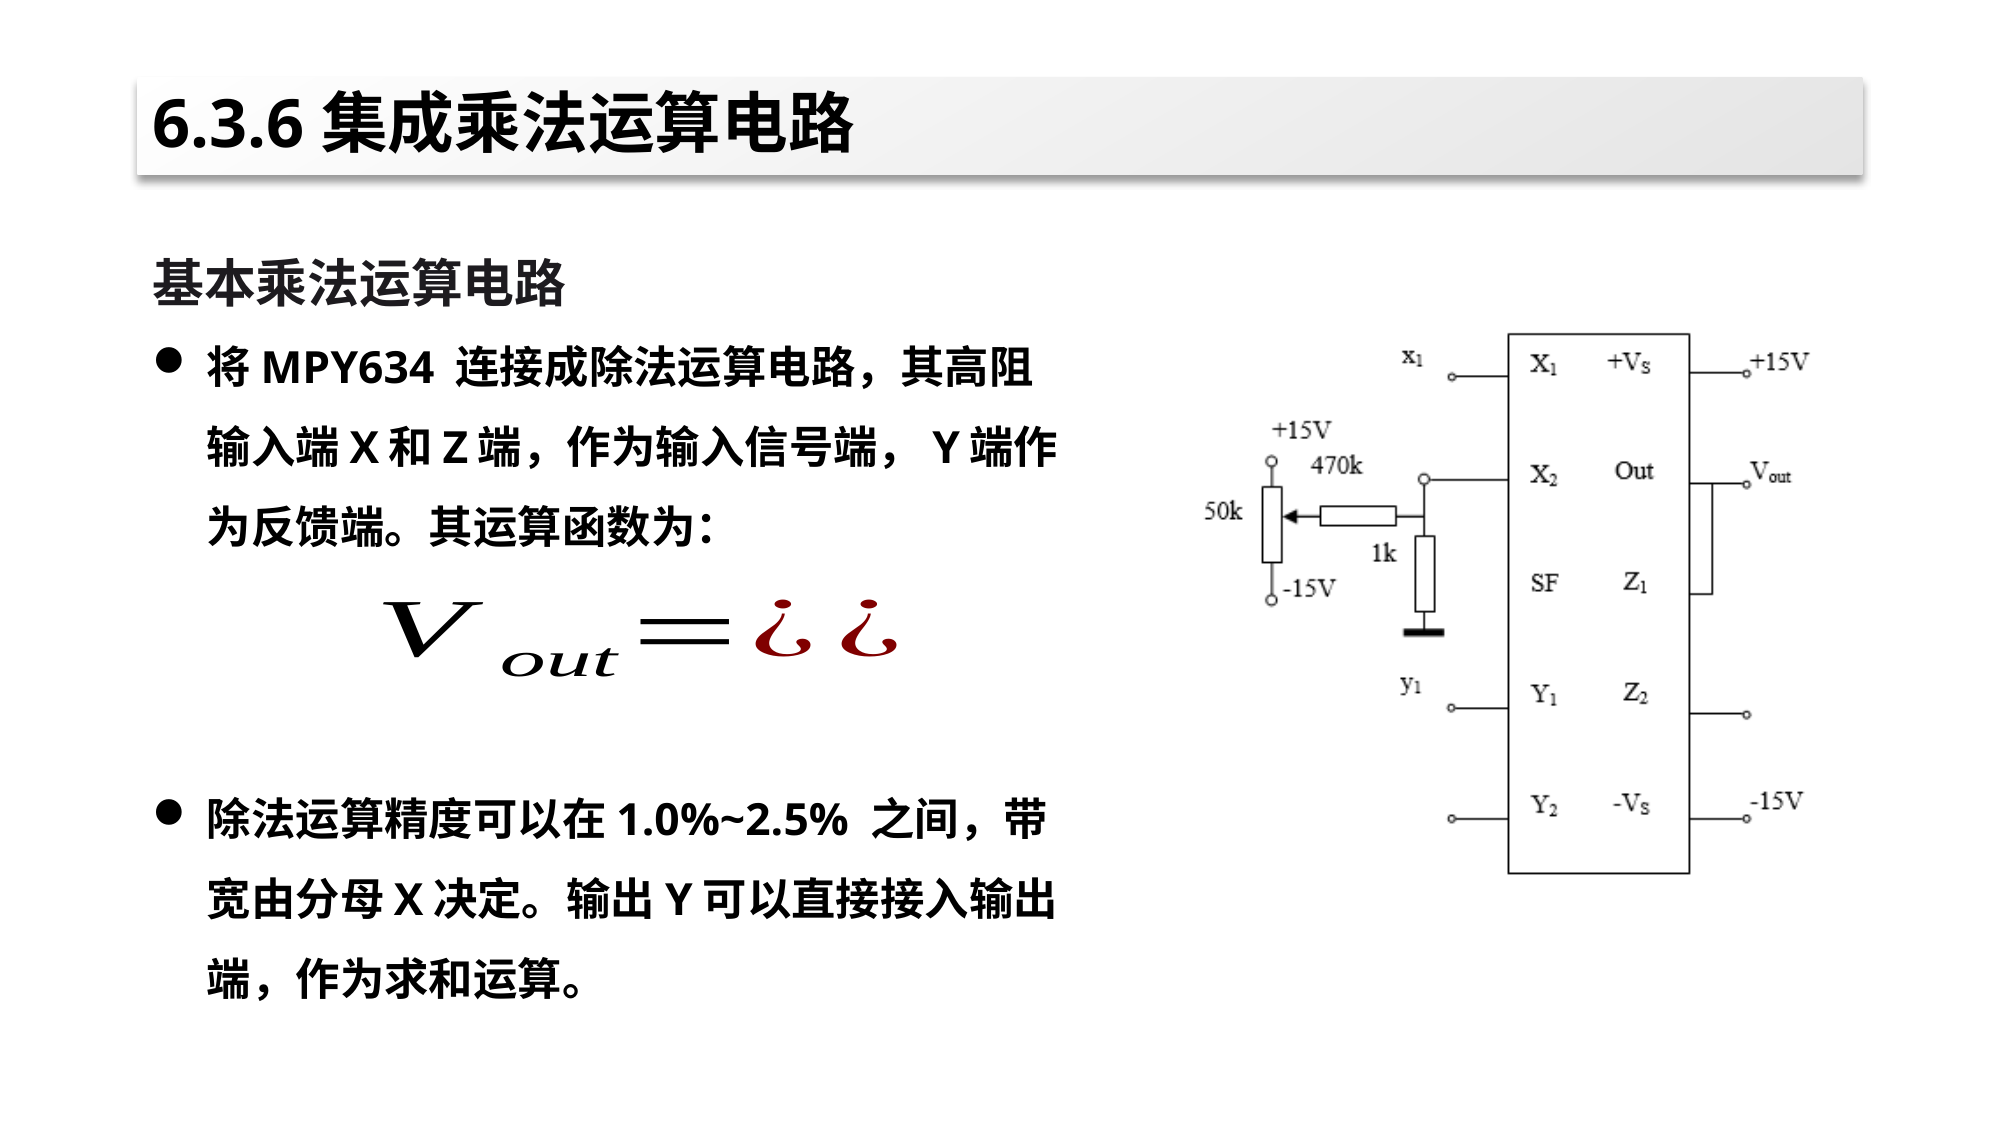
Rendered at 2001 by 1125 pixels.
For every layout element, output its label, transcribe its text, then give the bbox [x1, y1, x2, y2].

title 6.3.6集成乘法运算电路 [137, 77, 1863, 175]
list 基本乘法运算电路 将MPY634 连接成除法运算电路，其高阻输入端X和Z端，作为输入信号端，Y端作为反馈端。其运算函数为： 除法运算精度可以在1.0%~2.5% 之间，带宽由分母X决定。输出Y可以直接接入输出端，作为求和运算。 [137, 211, 1086, 1014]
picture [1190, 302, 1847, 894]
